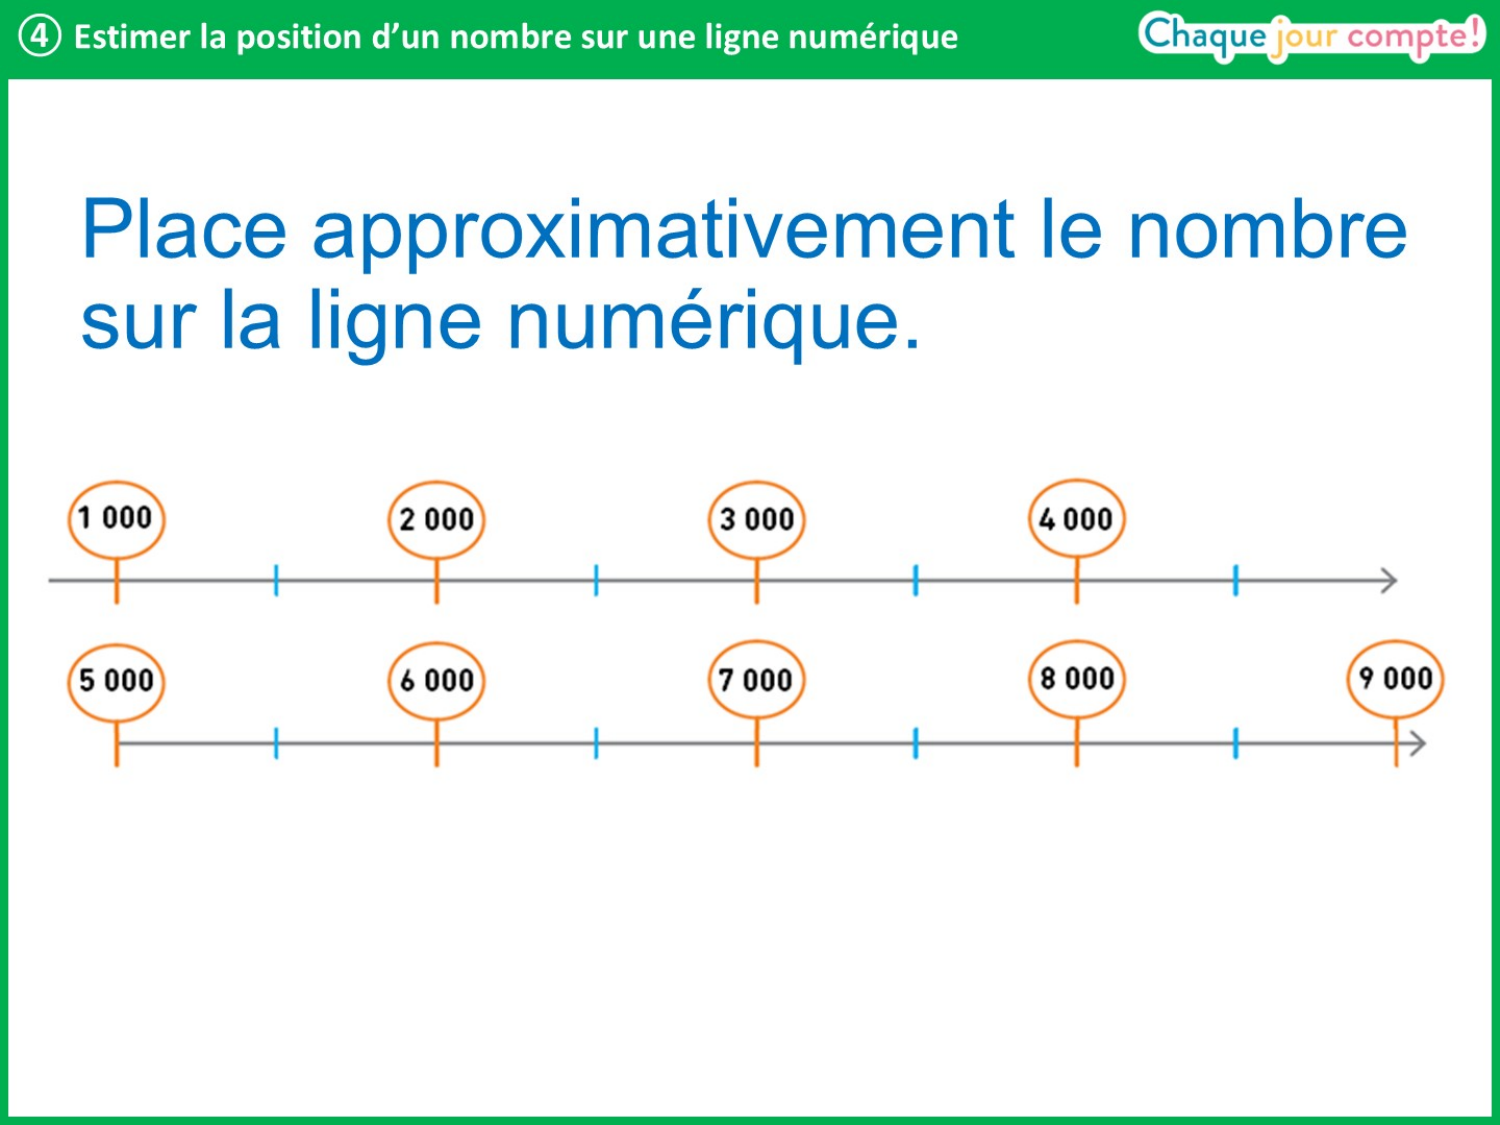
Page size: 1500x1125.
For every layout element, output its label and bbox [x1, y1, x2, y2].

list [0, 0, 1500, 1125]
